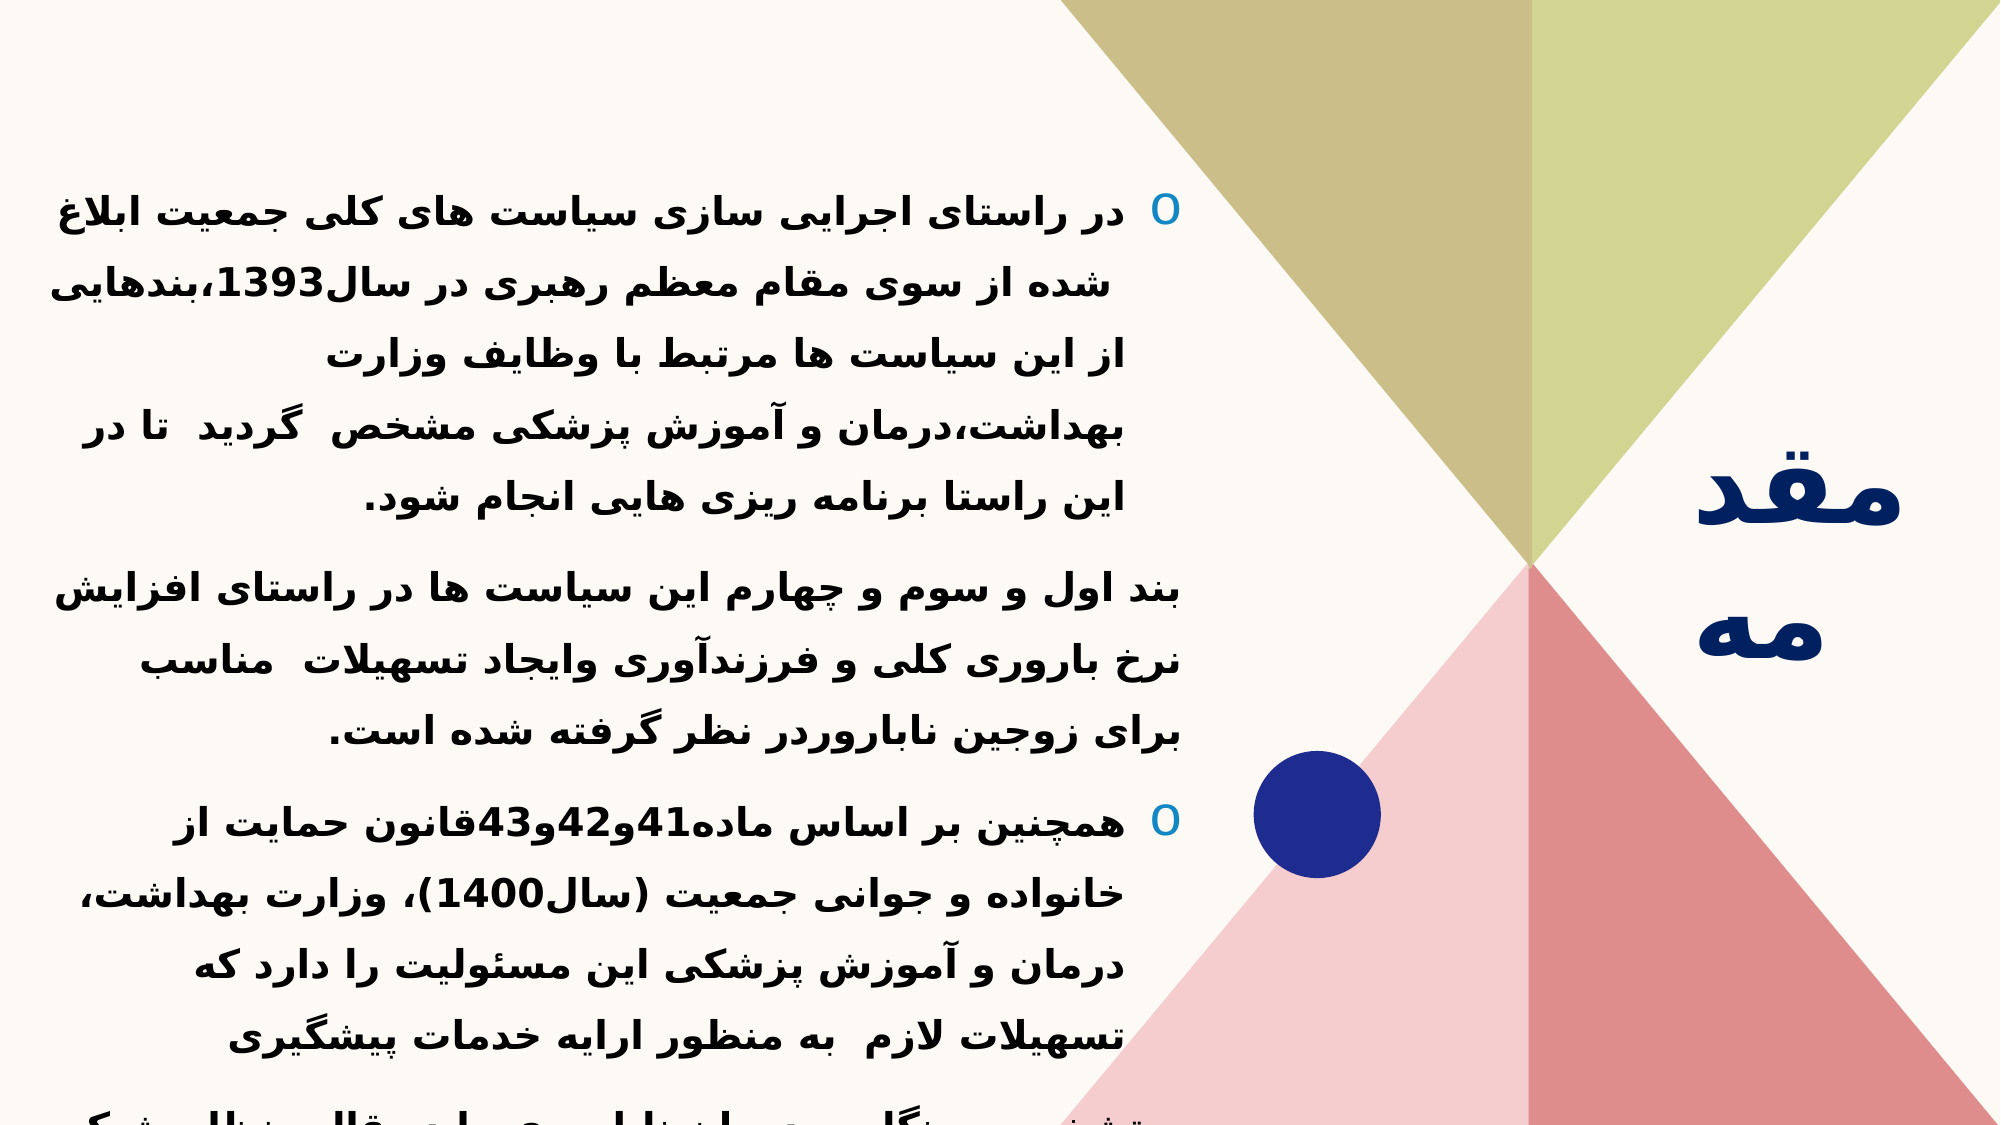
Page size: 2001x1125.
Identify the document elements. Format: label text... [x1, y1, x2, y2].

list در راستای اجرایی سازی سیاست های کلی جمعیت ابلاغ شده از سوی مقام معظم رهبری در سال1393،بندهایی از این سیاست ها مرتبط با وظایف وزارت بهداشت،درمان و آموزش پزشکی مشخص گردید تا در این راستا برنامه ریزی هایی انجام شود. بند اول و سوم و چهارم این سیاست ها در راستای افزایش نرخ باروری کلی و فرزندآوری وایجاد تسهیلات مناسب برای زوجین ناباروردر نظر گرفته شده است. همچنین بر اساس ماده41و42و43قانون حمایت از خانواده و جوانی جمعیت (سال1400)، وزارت بهداشت، درمان و آموزش پزشکی این مسئولیت را دارد که تسهیلات لازم به منظور ارایه خدمات پیشگیری و تشخیص بهنگام و درمان ناباروری را در قالب نظام شبکه در دسترس همگان قرار دهد [27, 154, 1198, 1039]
text_box مقدمه [1677, 403, 1980, 689]
